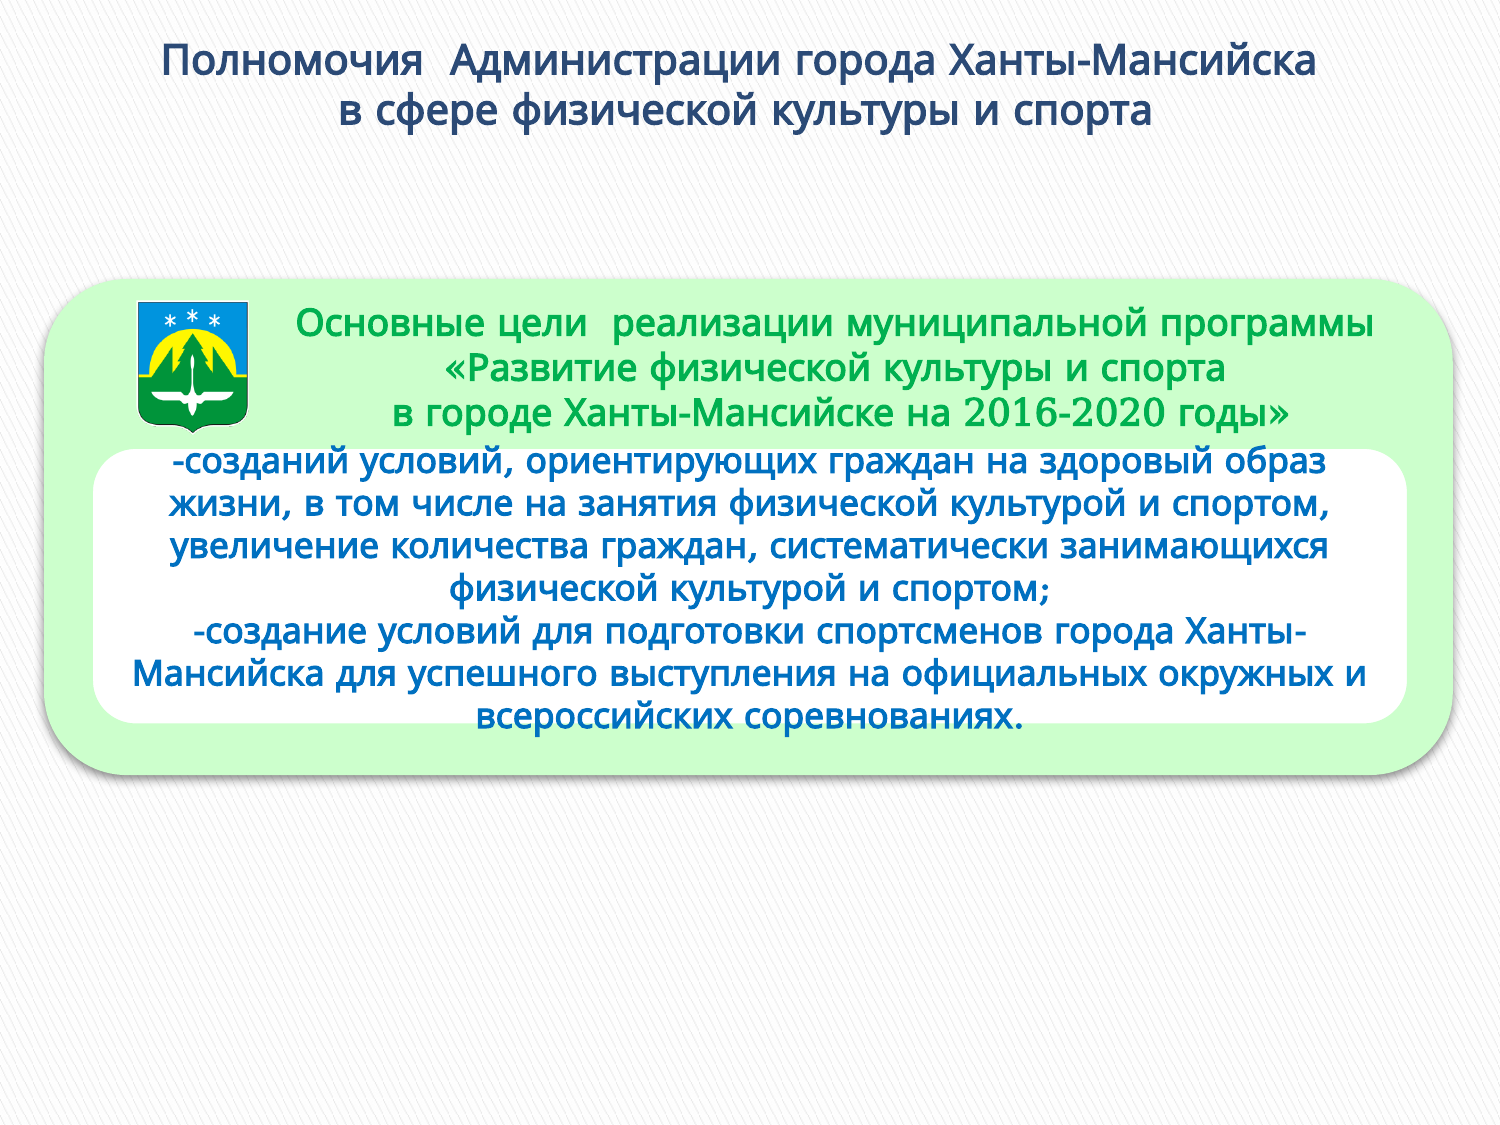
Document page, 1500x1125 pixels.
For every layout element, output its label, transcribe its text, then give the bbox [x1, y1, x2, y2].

text_box Полномочия Администрации города Ханты-Мансийска в сфере физической культуры и спорта [38, 25, 1453, 140]
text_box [43, 278, 1454, 776]
